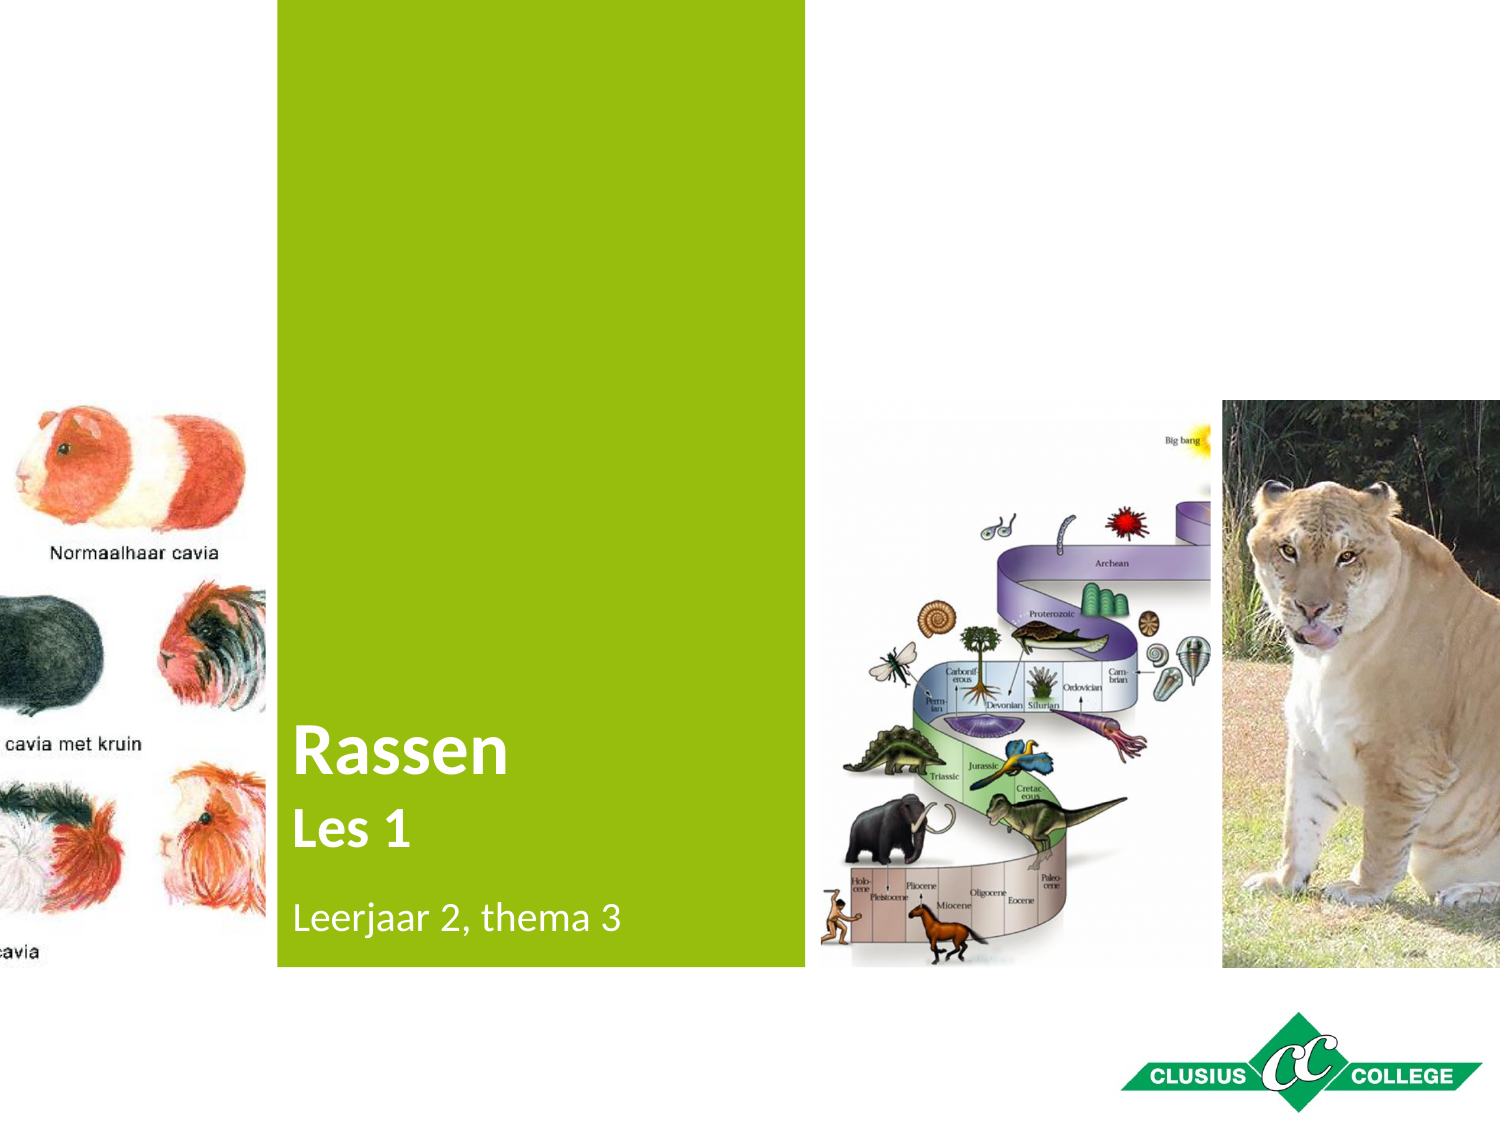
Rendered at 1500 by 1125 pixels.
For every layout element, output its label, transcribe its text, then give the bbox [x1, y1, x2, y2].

title Rassen Les 1 [277, 683, 806, 875]
text_box [275, 0, 807, 969]
picture [0, 399, 266, 968]
subtitle Leerjaar 2, thema 3 [277, 882, 806, 965]
picture [820, 399, 1211, 968]
picture [1222, 399, 1500, 968]
picture [1103, 999, 1500, 1125]
